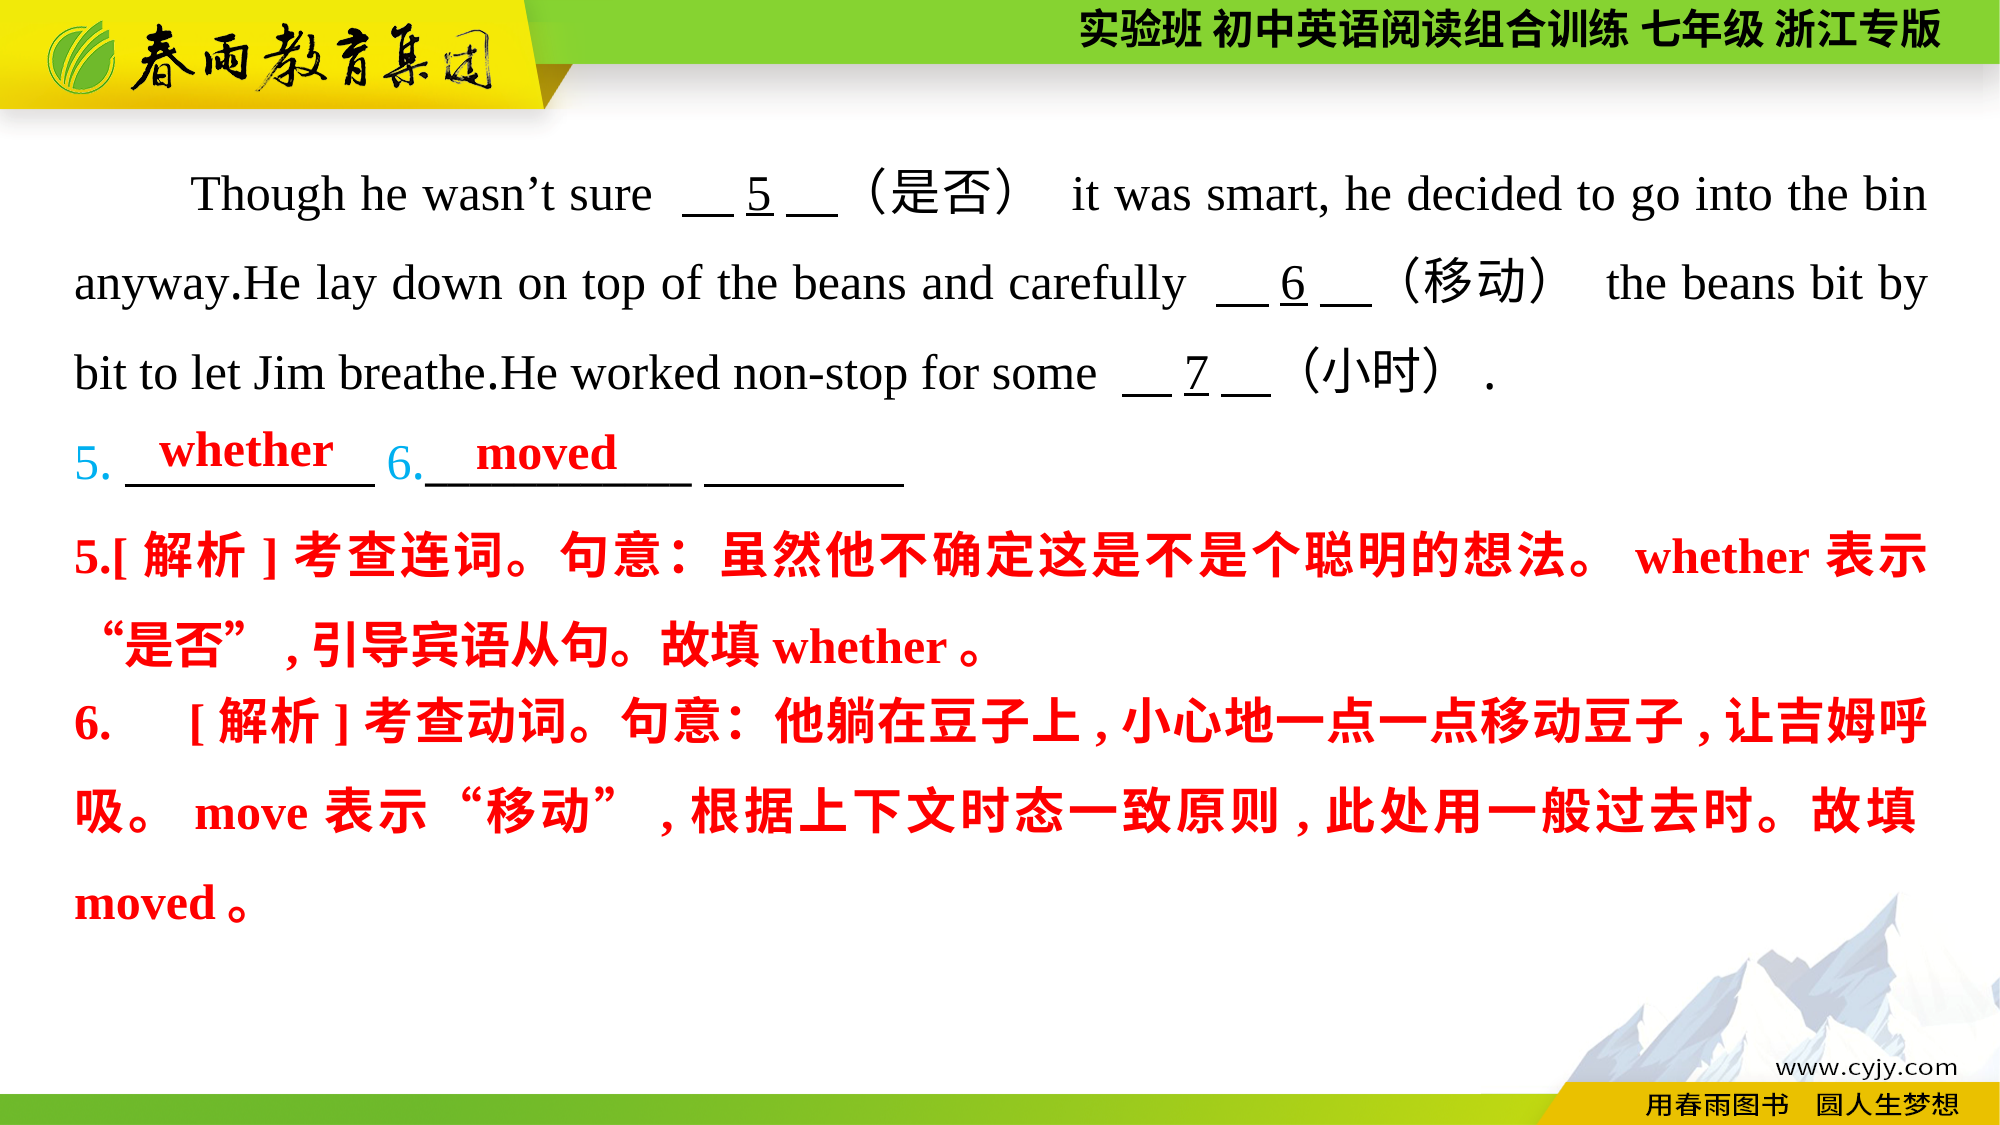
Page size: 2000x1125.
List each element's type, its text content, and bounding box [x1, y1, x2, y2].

picture [0, 0, 2000, 1125]
list Though he wasn’t sure 5 （是否） it was smart, he decided to go into the bin anyway.He lay down on top of the beans and carefully 6 （移动） the beans bit by bit to let Jim breathe.He worked non-stop for some 7 （小时）. 5. 6.____________ [59, 122, 1944, 485]
text_box 6. [解析]考查动词。句意：他躺在豆子上,小心地一点一点移动豆子,让吉姆呼吸。move表示“移动”,根据上下文时态一致原则,此处用一般过去时。故填moved。 [59, 652, 1944, 938]
text_box 5.[解析]考查连词。句意：虽然他不确定这是不是个聪明的想法。whether表示“是否”,引导宾语从句。故填whether。 [59, 485, 1944, 652]
text_box moved [461, 412, 633, 485]
text_box whether [144, 408, 350, 484]
